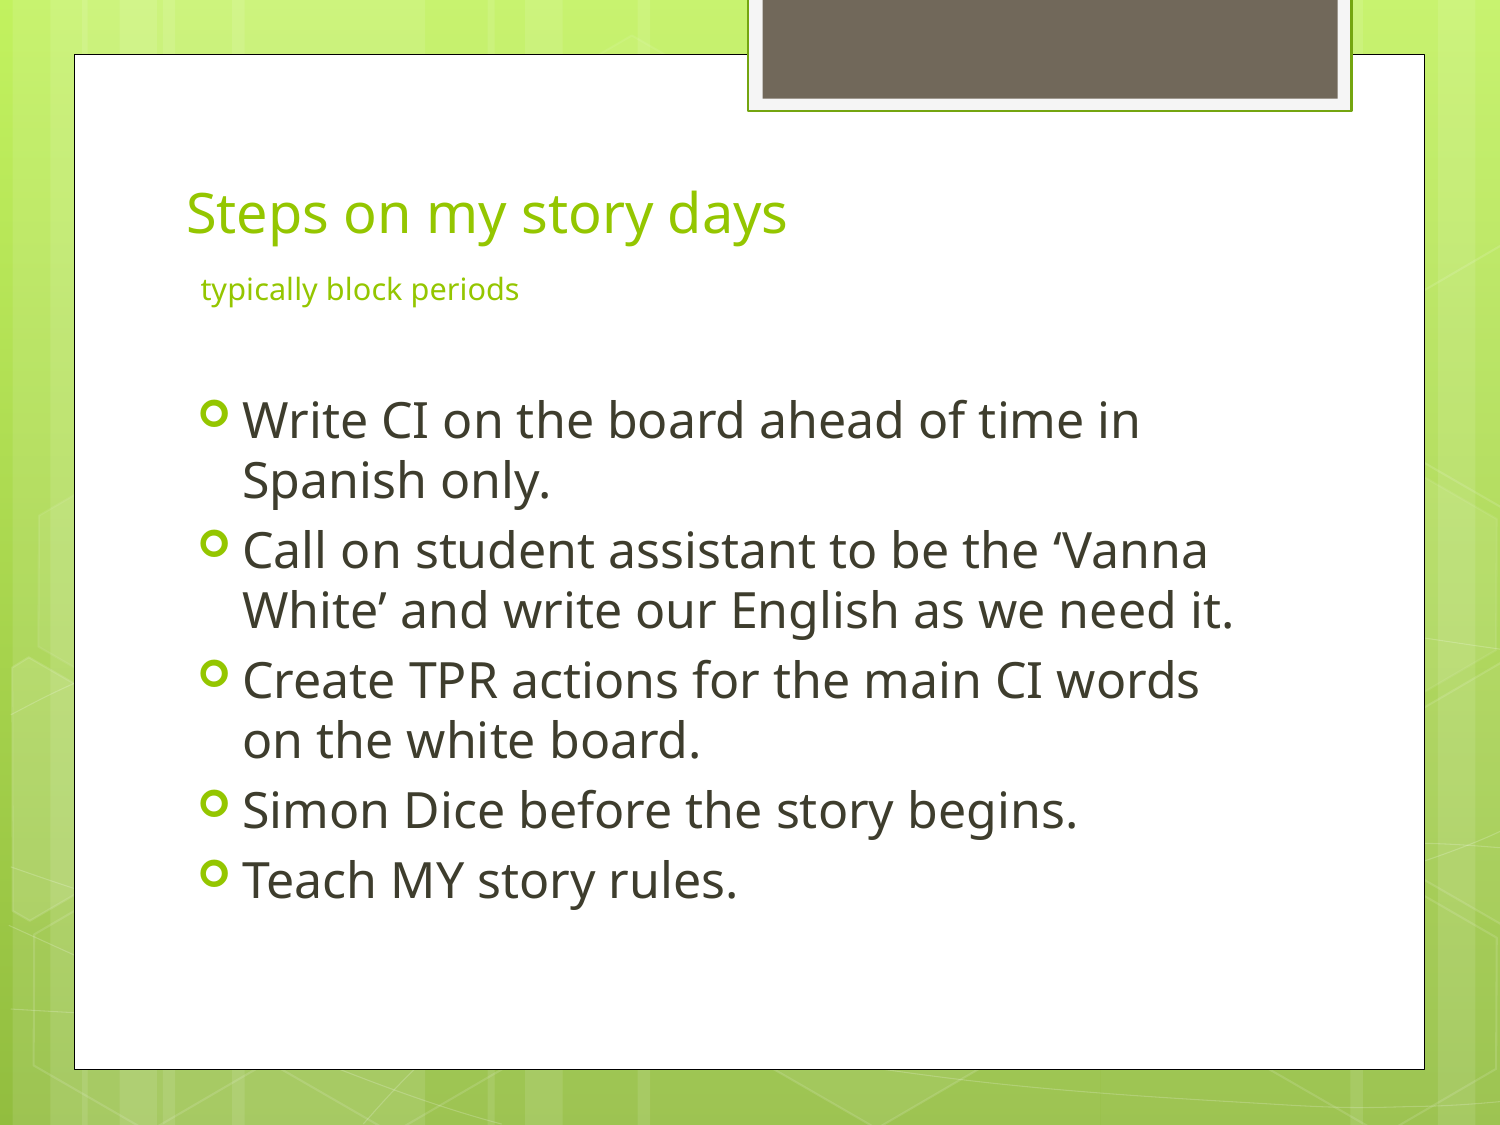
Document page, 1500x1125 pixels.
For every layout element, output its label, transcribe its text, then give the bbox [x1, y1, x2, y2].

title Steps on my story days typically block periods [171, 168, 1324, 357]
list Write CI on the board ahead of time in Spanish only. Call on student assistant to be the ‘Vanna White’ and write our English as we need it. Create TPR actions for the main CI words on the white board. Simon Dice before the story begins. Teach MY story rules. [171, 381, 1283, 957]
